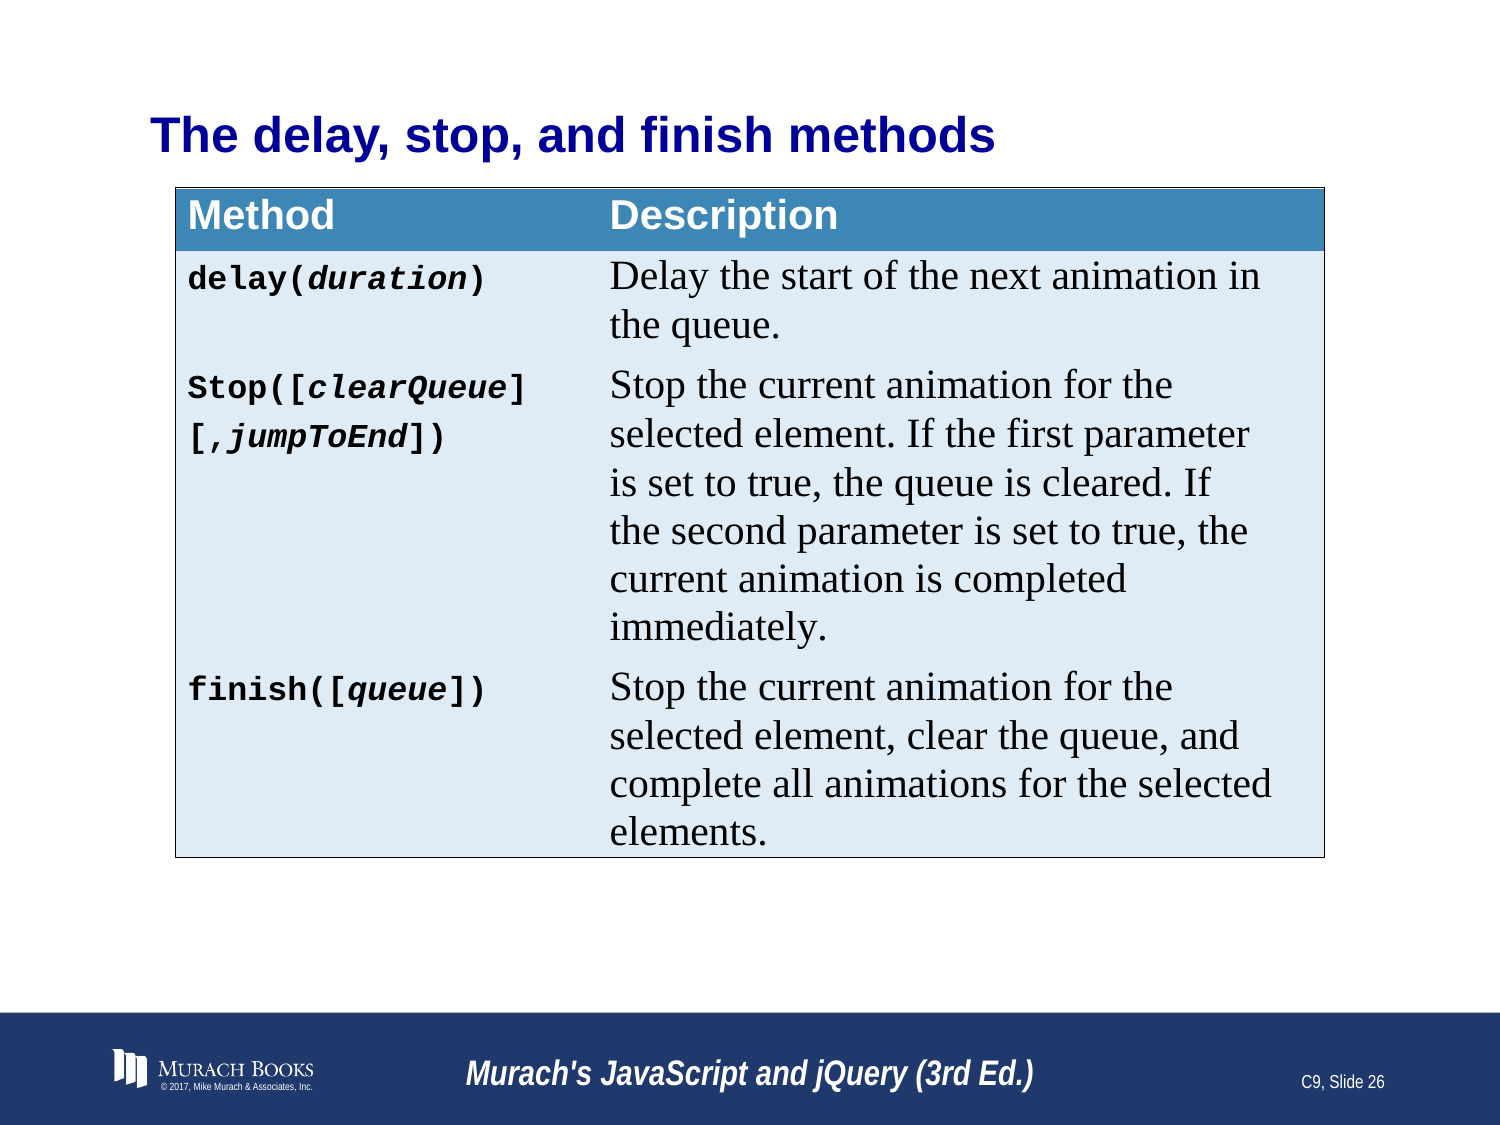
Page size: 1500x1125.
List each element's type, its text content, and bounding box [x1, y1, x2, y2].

title The delay, stop, and finish methods [150, 102, 1350, 164]
slide_number Murach's JavaScript and jQuery (3rd Ed.) [463, 1025, 1050, 1100]
slide_number C9, Slide 26 [1087, 1025, 1400, 1100]
footer © 2017, Mike Murach & Associates, Inc. [12, 1025, 463, 1100]
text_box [149, 174, 1350, 871]
